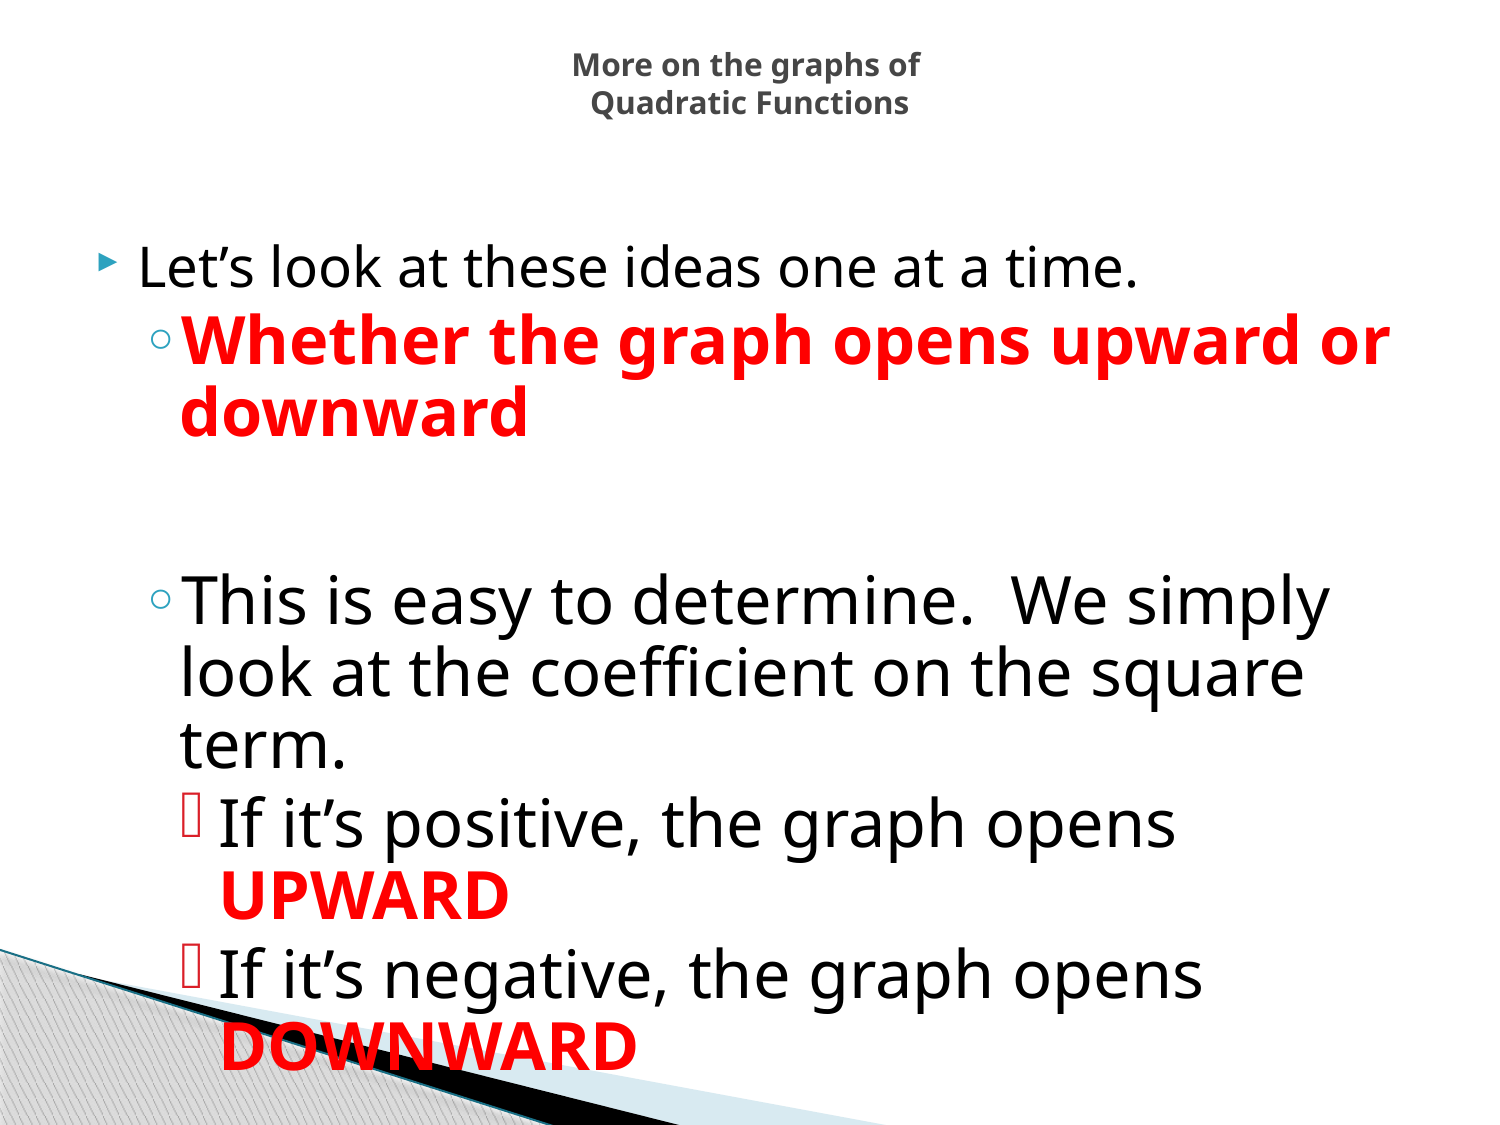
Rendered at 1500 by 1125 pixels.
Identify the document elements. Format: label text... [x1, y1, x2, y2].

list Let’s look at these ideas one at a time. Whether the graph opens upward or downward This is easy to determine. We simply look at the coefficient on the square term. If it’s positive, the graph opens UPWARD If it’s negative, the graph opens DOWNWARD [62, 231, 1438, 1056]
title More on the graphs of Quadratic Functions [62, 37, 1438, 129]
